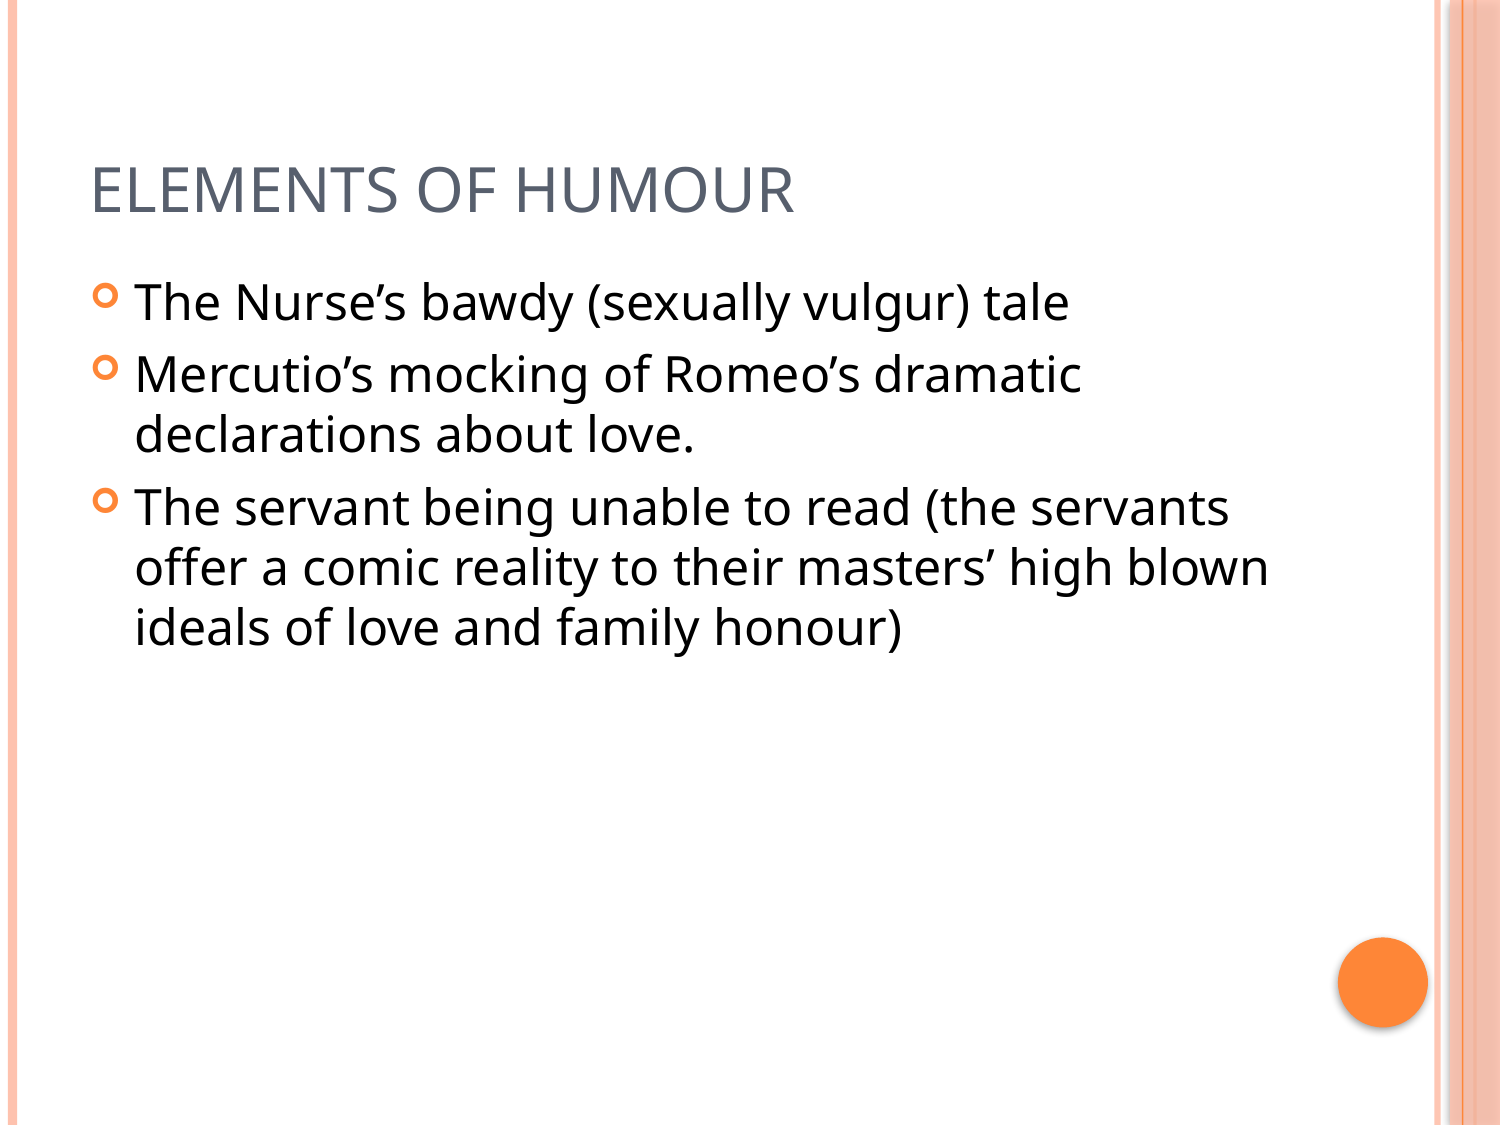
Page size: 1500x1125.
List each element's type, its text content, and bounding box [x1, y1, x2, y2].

list The Nurse’s bawdy (sexually vulgur) tale Mercutio’s mocking of Romeo’s dramatic declarations about love. The servant being unable to read (the servants offer a comic reality to their masters’ high blown ideals of love and family honour) [75, 262, 1300, 1062]
title Elements of humour [75, 45, 1300, 233]
